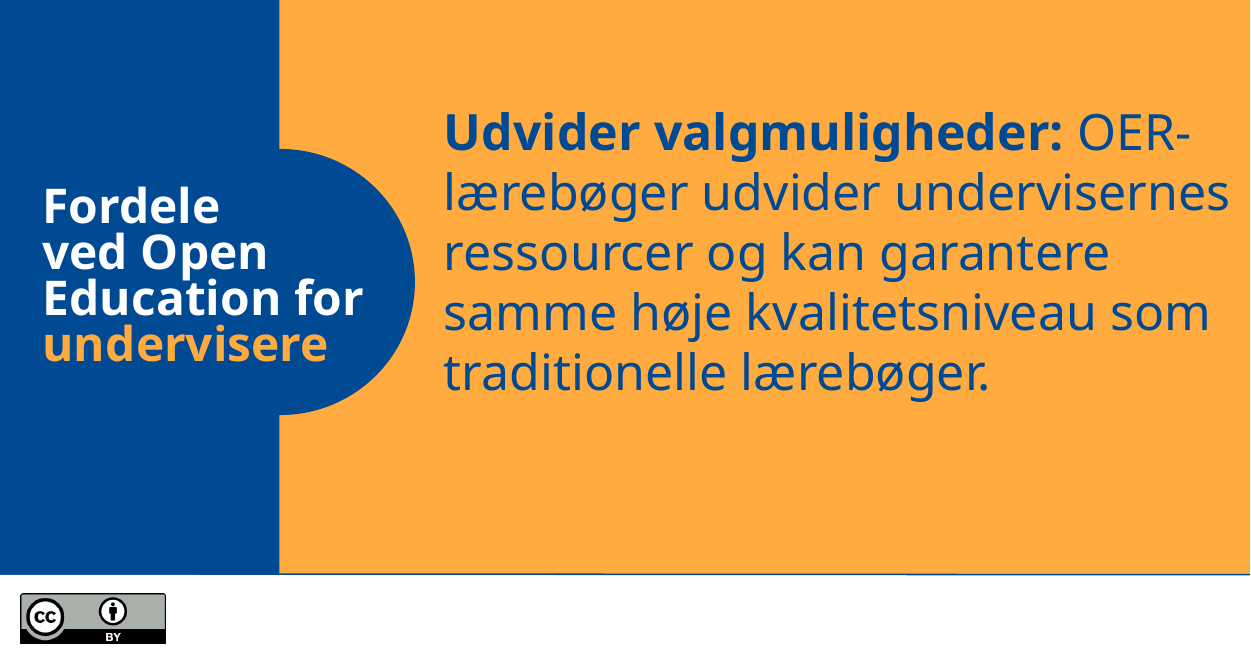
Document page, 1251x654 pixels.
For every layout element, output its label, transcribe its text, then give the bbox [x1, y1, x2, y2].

text_box [196, 386, 365, 416]
text_box [0, 582, 1250, 654]
text_box Udvider valgmuligheder: OER-lærebøger udvider undervisernes ressourcer og kan garantere samme høje kvalitetsniveau som traditionelle lærebøger. [428, 85, 1250, 415]
text_box [206, 148, 355, 171]
text_box Fordele ved Open Education for undervisere [27, 171, 415, 386]
picture [20, 592, 166, 645]
text_box [0, 0, 280, 573]
